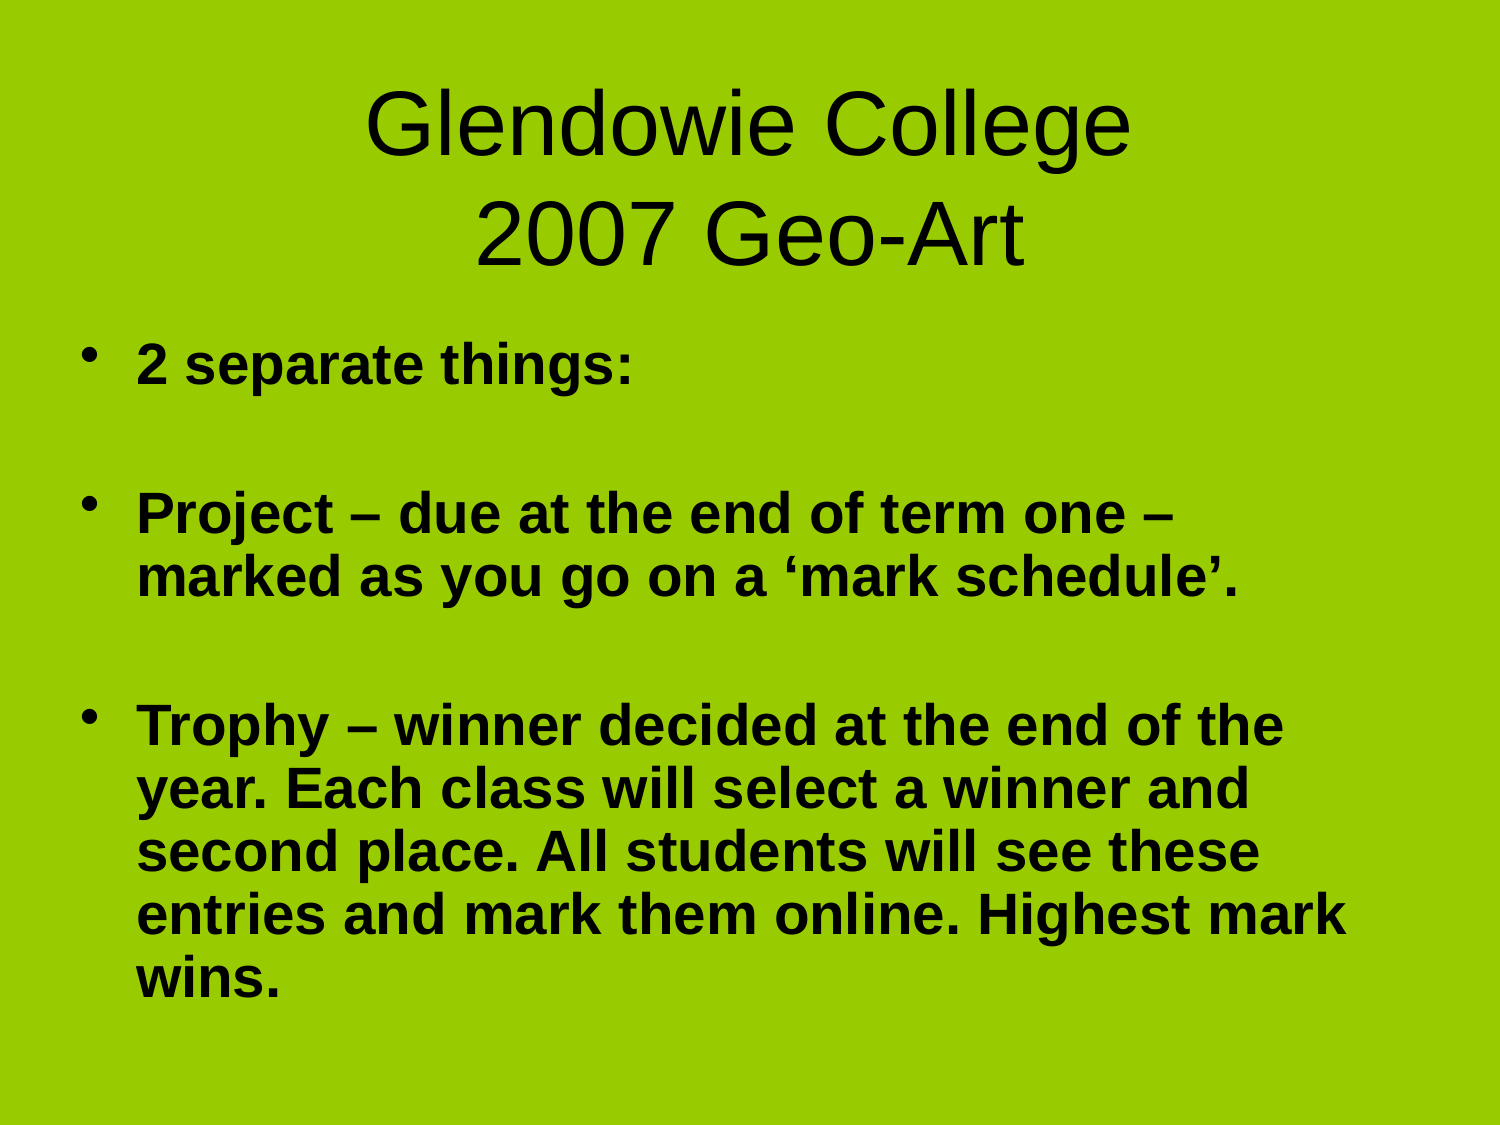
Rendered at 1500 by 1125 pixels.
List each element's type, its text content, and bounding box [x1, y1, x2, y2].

title Glendowie College 2007 Geo-Art [74, 44, 1426, 303]
list 2 separate things: Project – due at the end of term one – marked as you go on a ‘mark schedule’. Trophy – winner decided at the end of the year. Each class will select a winner and second place. All students will see these entries and mark them online. Highest mark wins. [64, 326, 1388, 1059]
